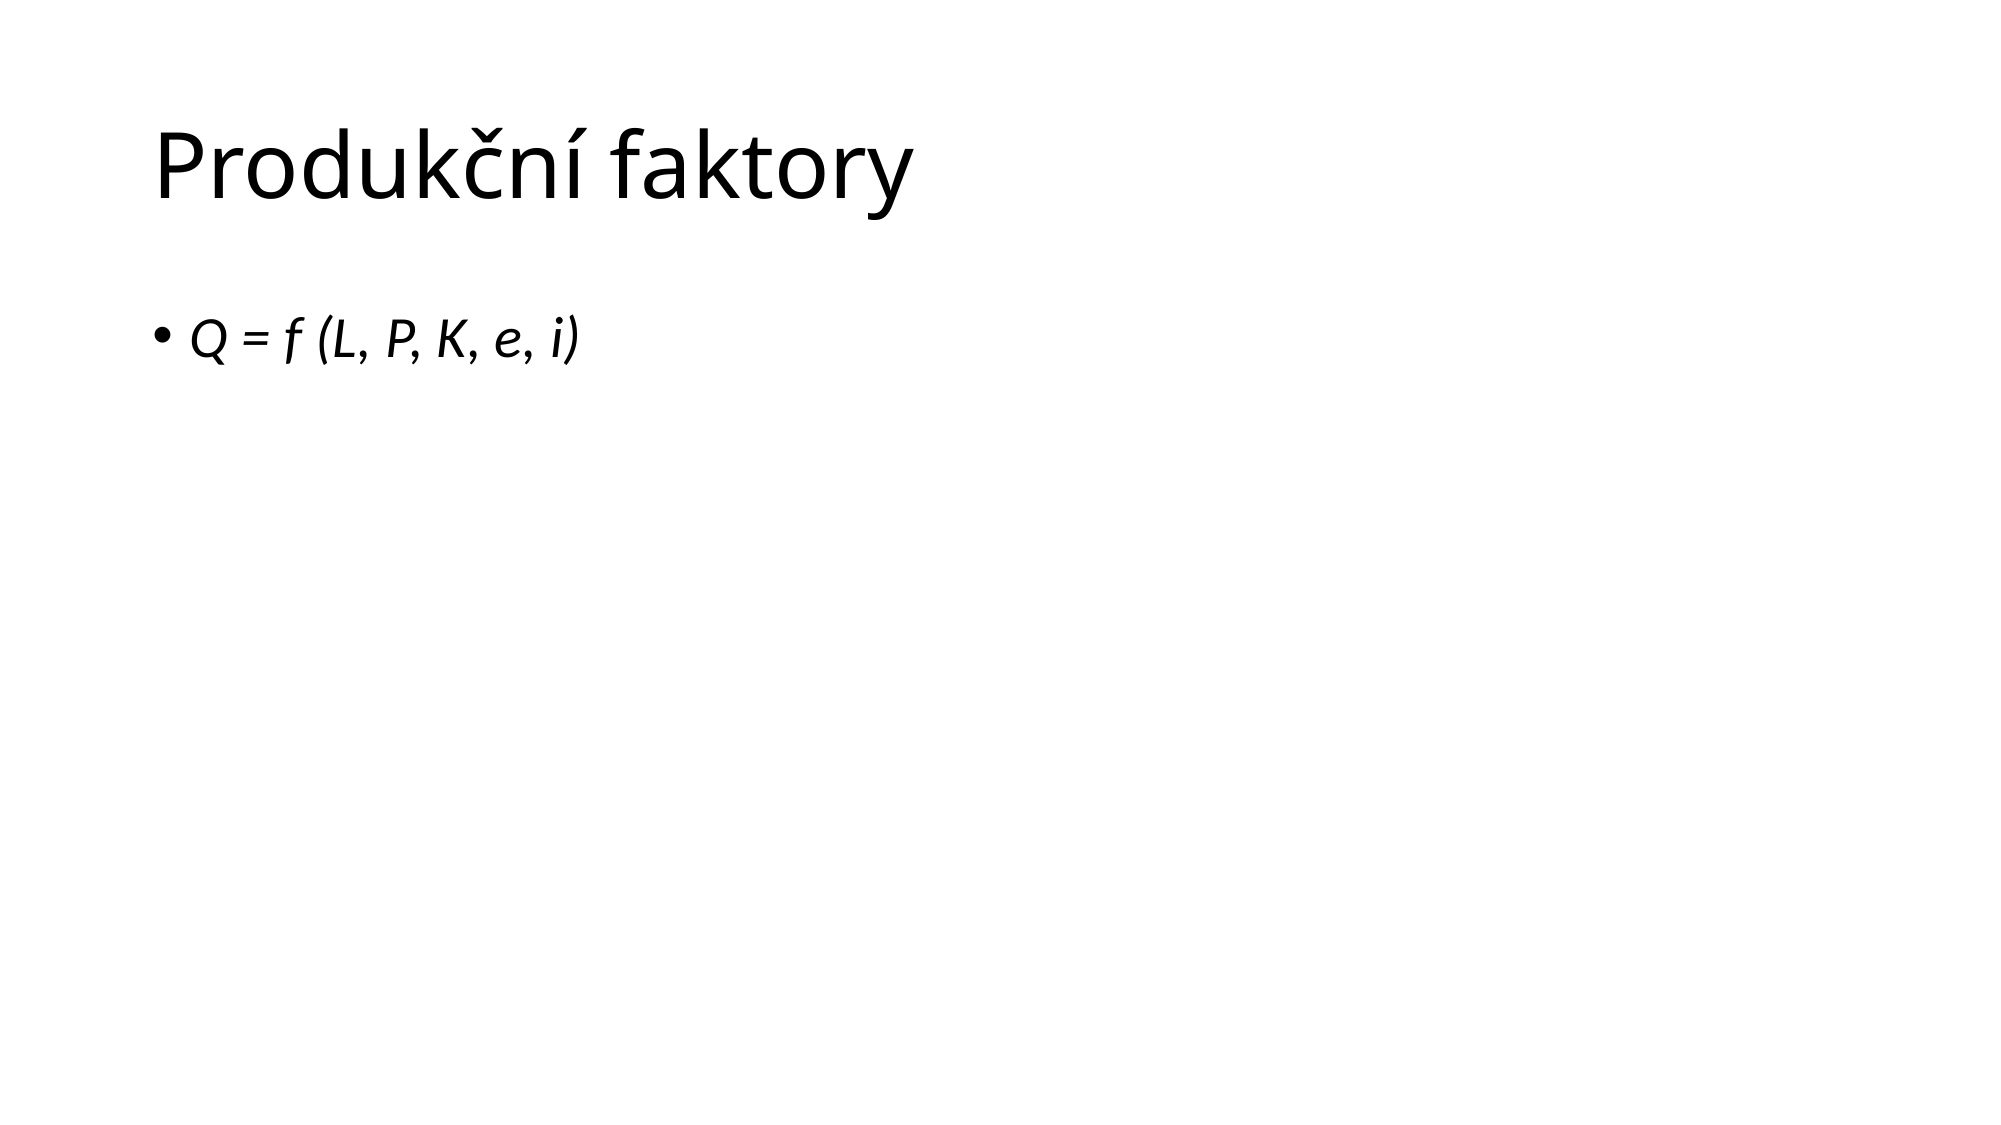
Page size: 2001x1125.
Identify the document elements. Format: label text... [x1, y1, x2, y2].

title Produkční faktory [137, 59, 1863, 278]
list Q = f (L, P, K, e, i) [137, 299, 1863, 1014]
